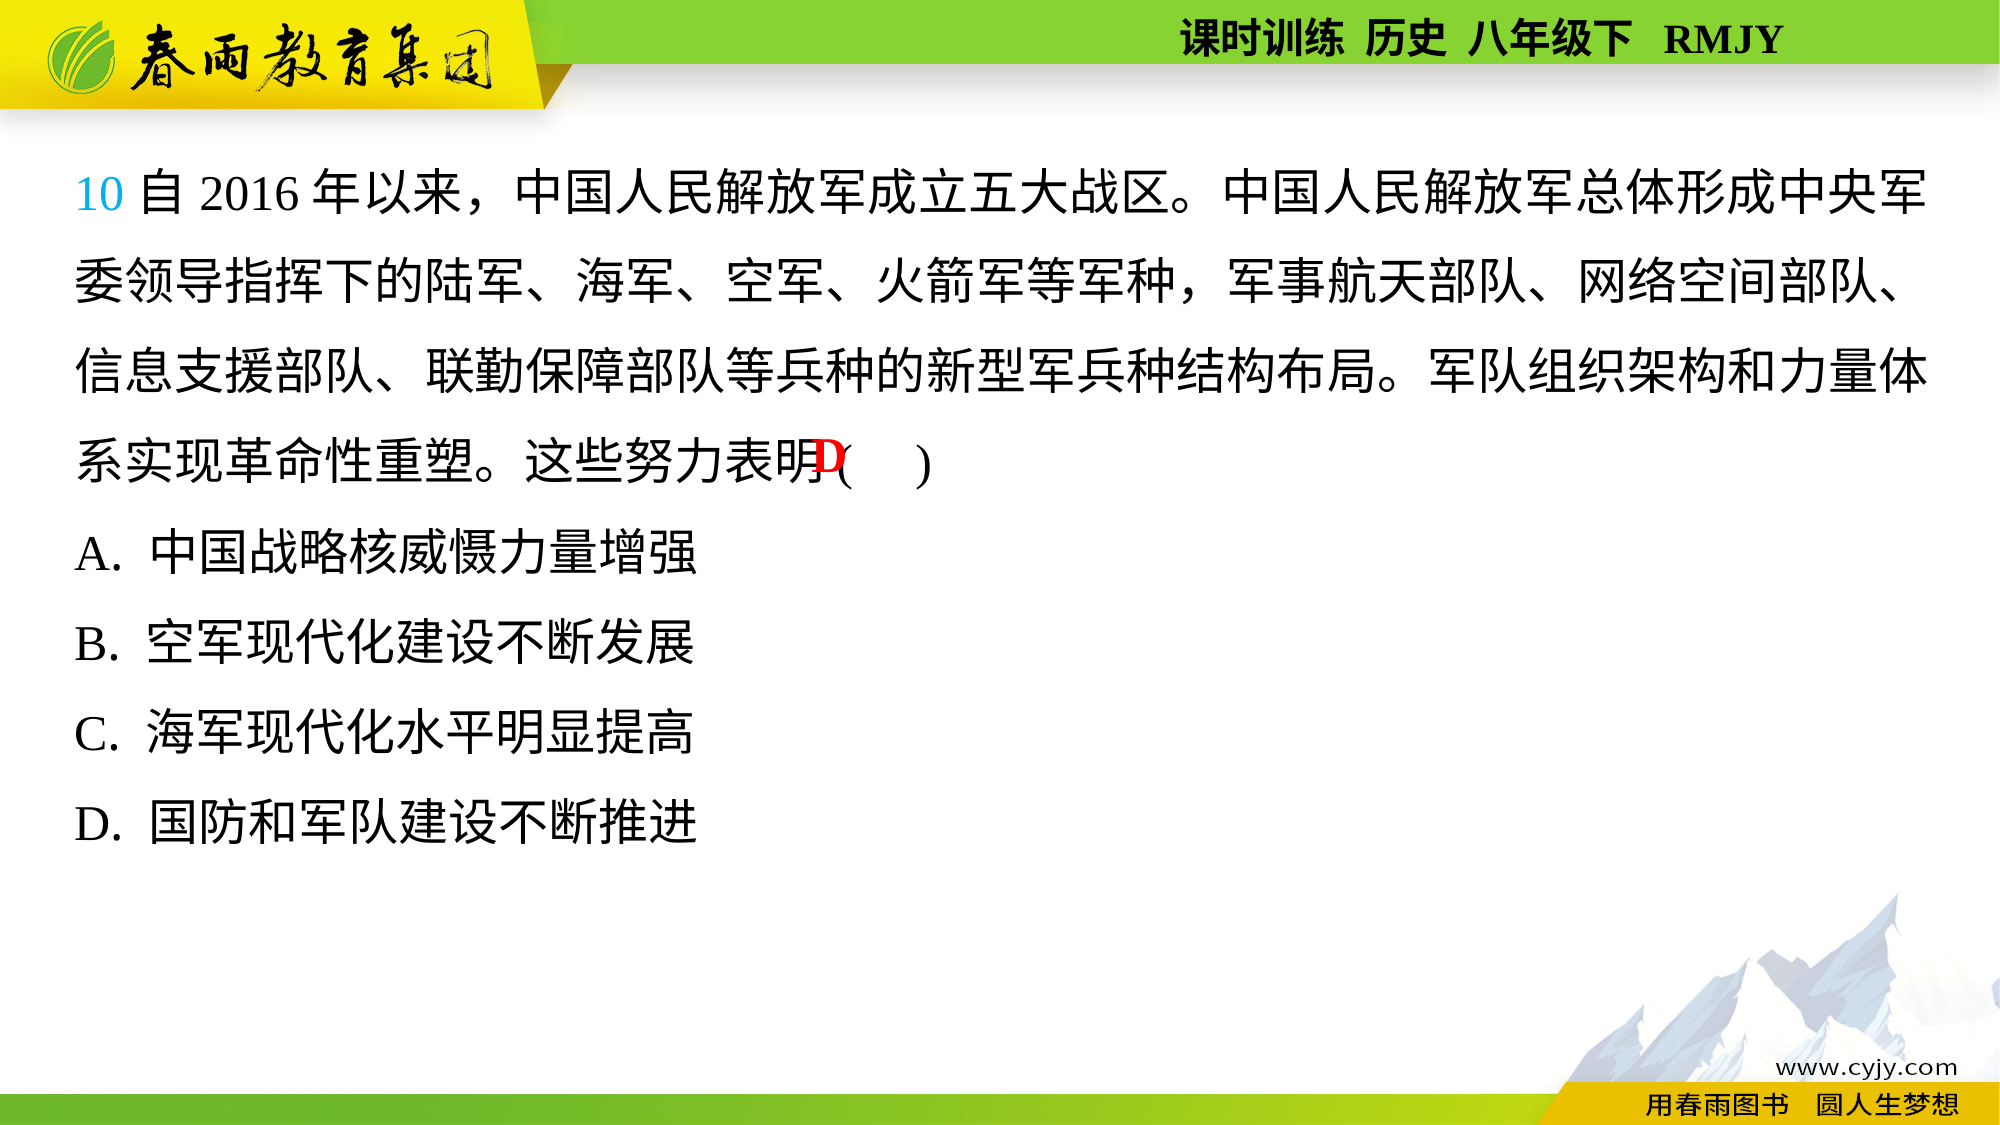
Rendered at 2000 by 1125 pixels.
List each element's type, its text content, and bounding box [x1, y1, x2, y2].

text_box D [796, 414, 863, 490]
picture [0, 0, 2000, 1125]
list 10自2016年以来，中国人民解放军成立五大战区。中国人民解放军总体形成中央军委领导指挥下的陆军、海军、空军、火箭军等军种，军事航天部队、网络空间部队、信息支援部队、联勤保障部队等兵种的新型军兵种结构布局。军队组织架构和力量体系实现革命性重塑。这些努力表明( ) A. 中国战略核威慑力量增强 B. 空军现代化建设不断发展 C. 海军现代化水平明显提高 D. 国防和军队建设不断推进 [59, 122, 1944, 854]
